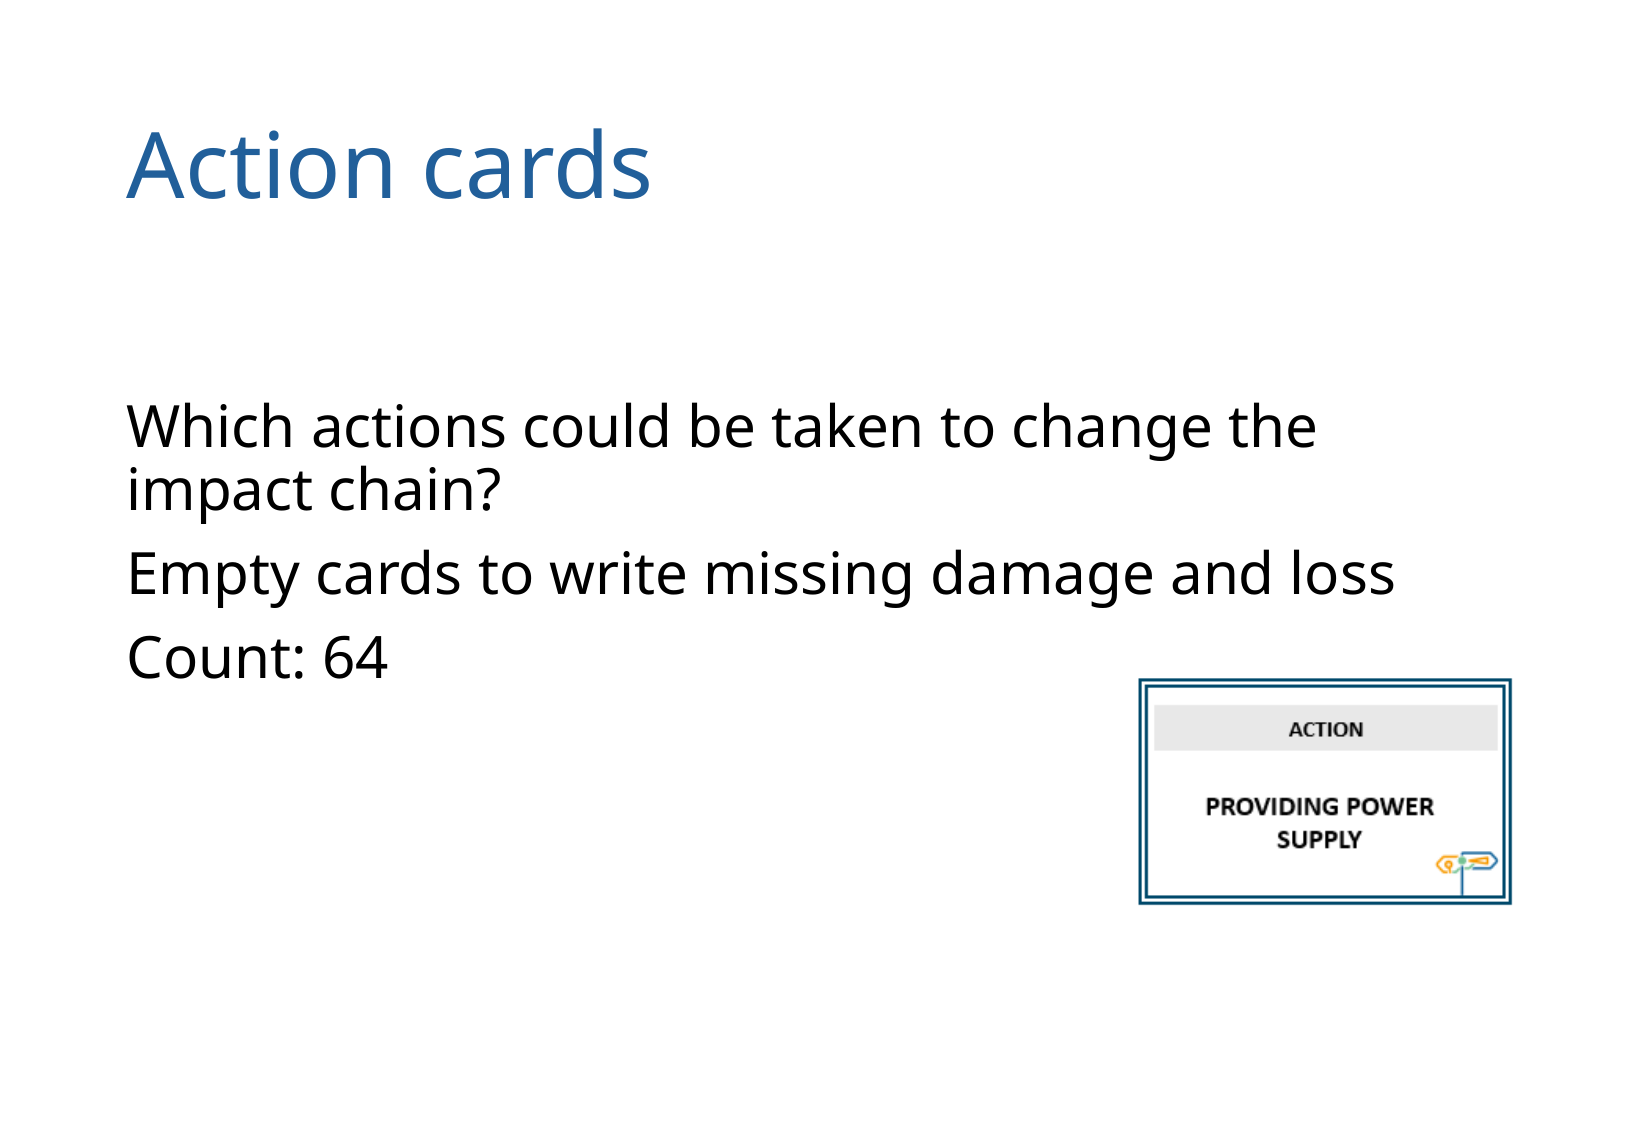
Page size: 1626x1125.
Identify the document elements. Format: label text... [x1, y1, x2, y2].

title Action cards [111, 59, 1514, 278]
picture [1131, 666, 1520, 913]
list Which actions could be taken to change the impact chain? Empty cards to write missing damage and loss Count: 64 [111, 299, 1514, 1014]
